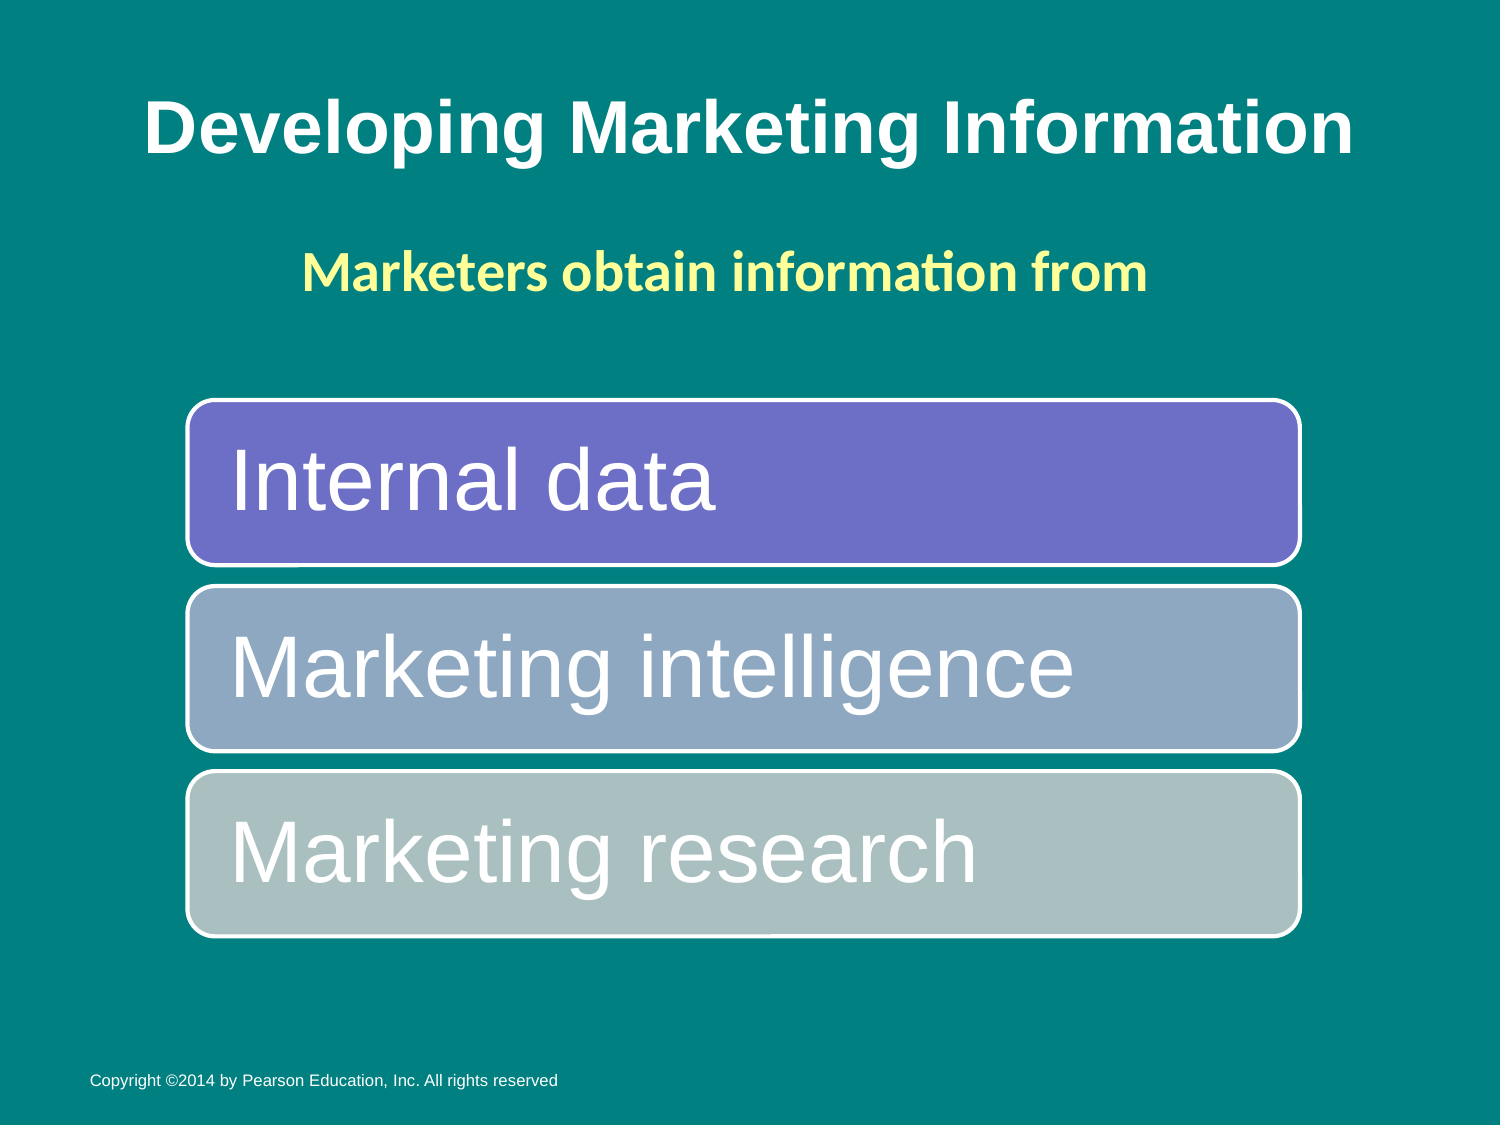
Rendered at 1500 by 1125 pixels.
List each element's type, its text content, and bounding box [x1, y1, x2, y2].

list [187, 399, 1301, 938]
text_box Copyright ©2014 by Pearson Education, Inc. All rights reserved [74, 1062, 825, 1098]
title Developing Marketing Information [112, 37, 1388, 226]
list Marketers obtain information from [62, 237, 1388, 313]
